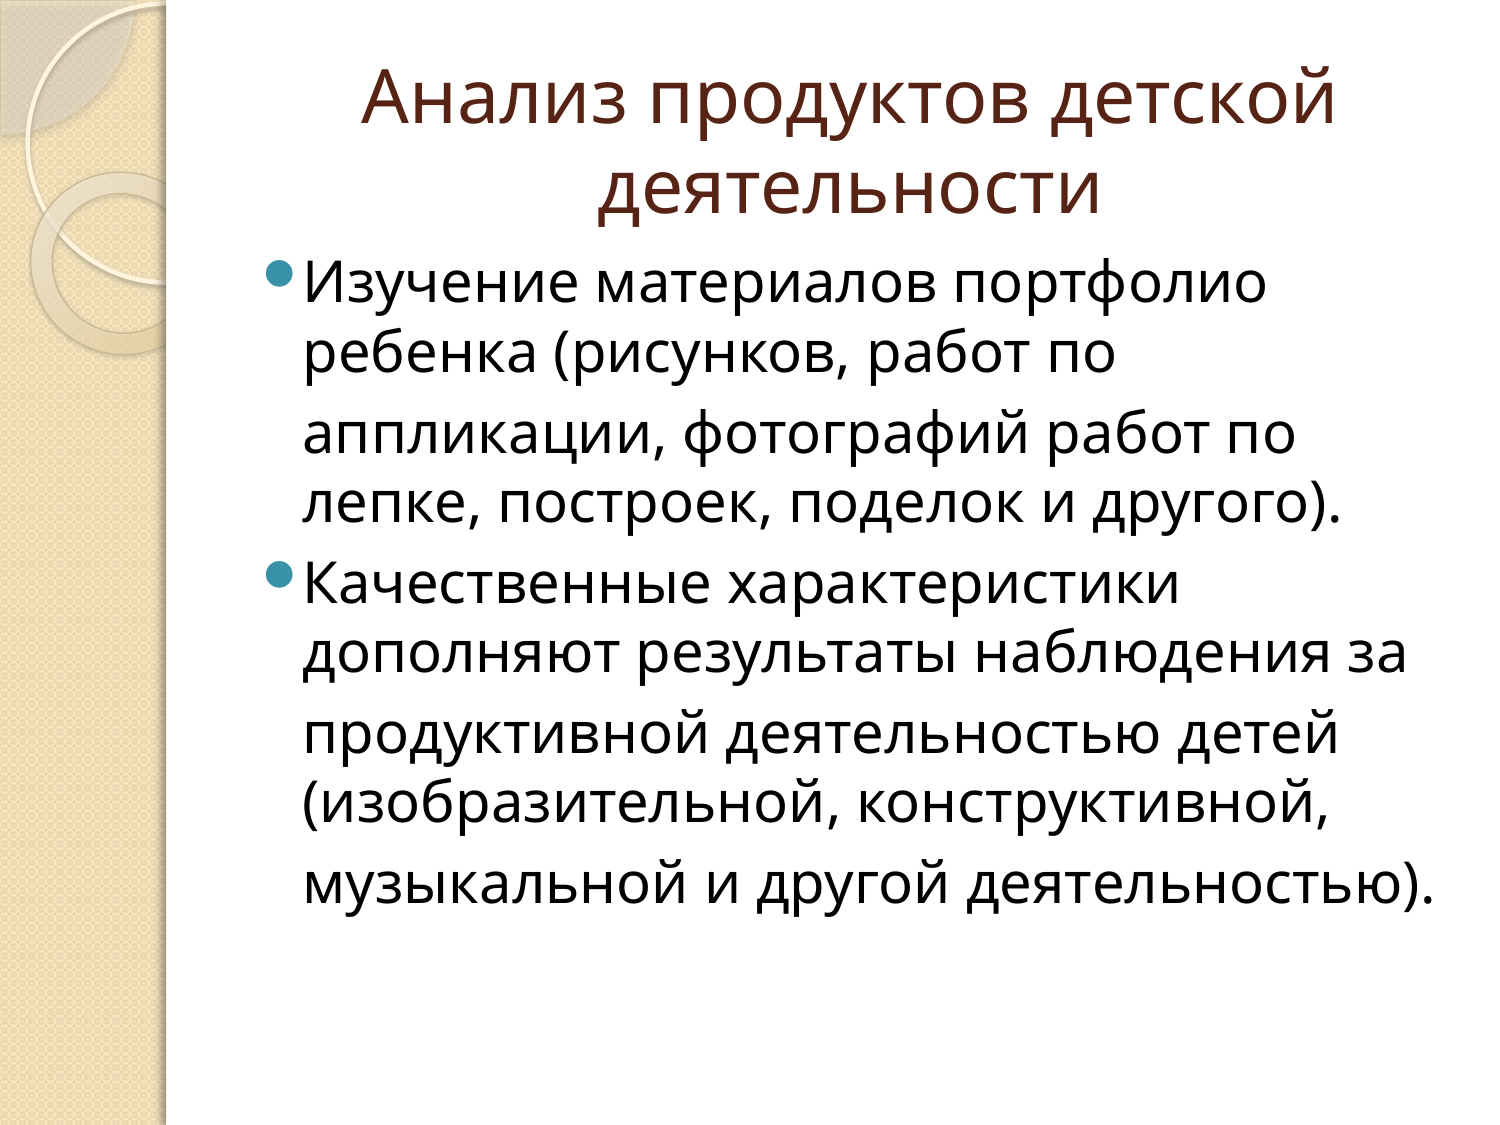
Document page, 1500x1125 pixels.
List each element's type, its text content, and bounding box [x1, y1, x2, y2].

list Изучение материалов портфолио ребенка (рисунков, работ по аппликации, фотографий работ по лепке, построек, поделок и другого). Качественные характеристики дополняют результаты наблюдения за продуктивной деятельностью детей (изобразительной, конструктивной, музыкальной и другой деятельностью). [235, 237, 1466, 1025]
title Анализ продуктов детской деятельности [235, 45, 1466, 233]
